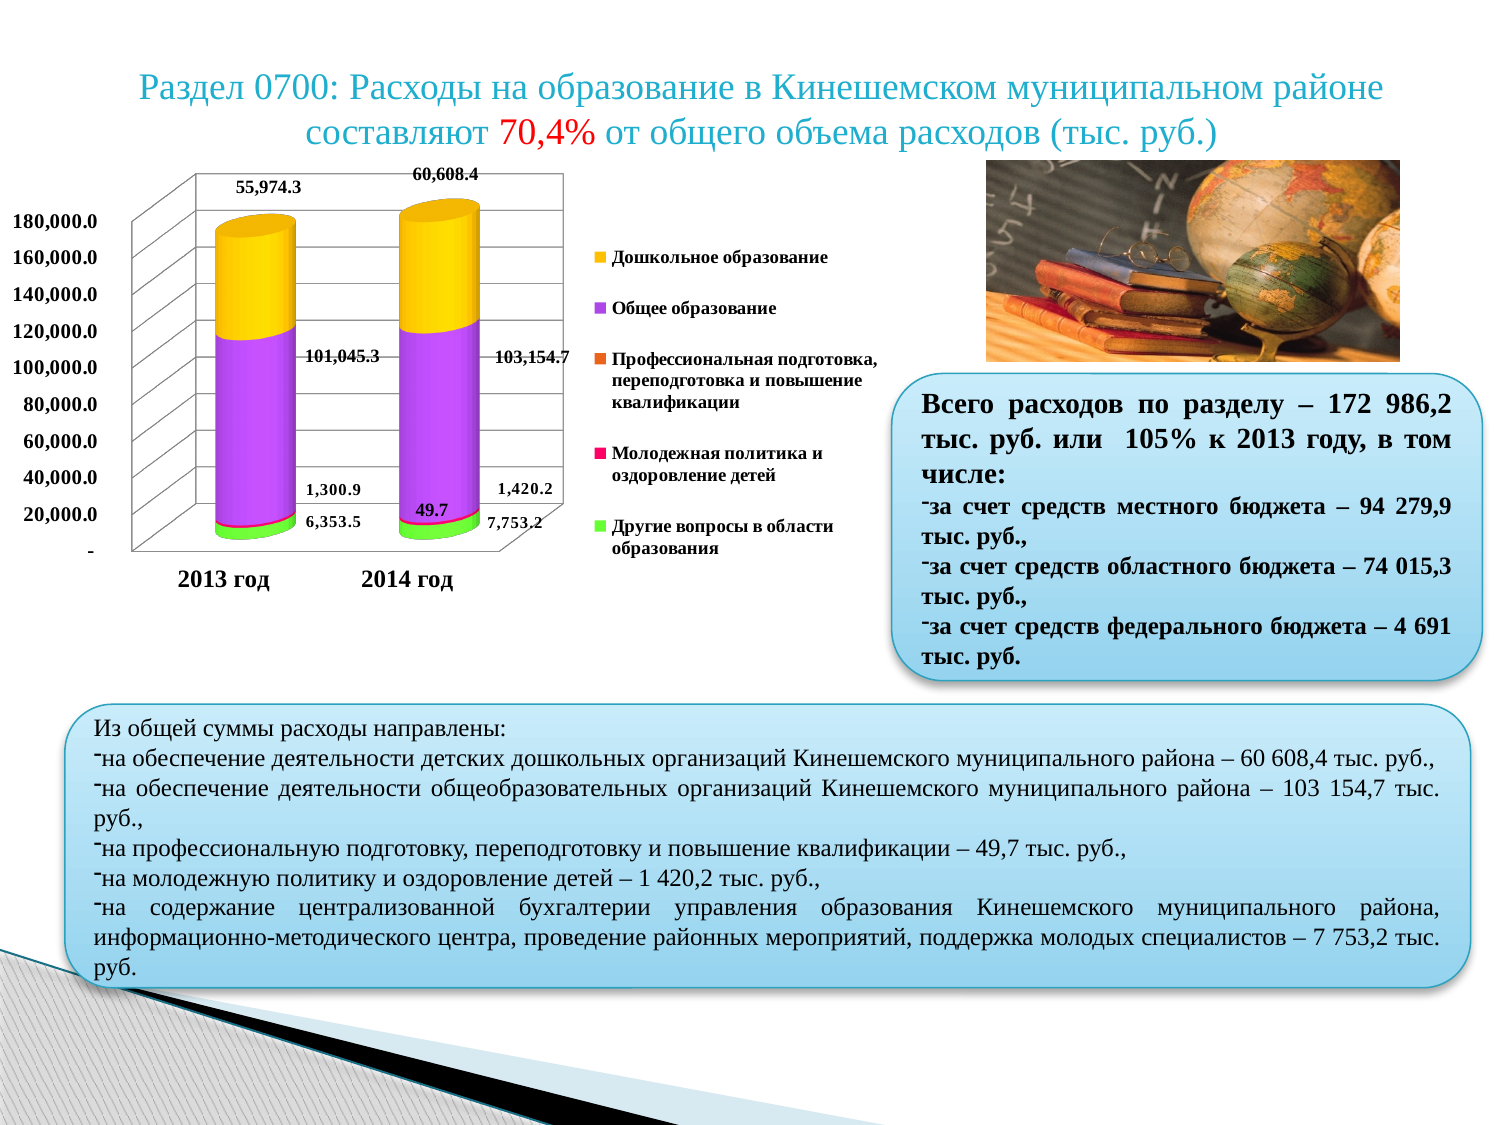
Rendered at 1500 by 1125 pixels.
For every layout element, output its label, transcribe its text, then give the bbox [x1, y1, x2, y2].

text_box Из общей суммы расходы направлены: на обеспечение деятельности детских дошкольных организаций Кинешемского муниципального района – 60 608,4 тыс. руб., на обеспечение деятельности общеобразовательных организаций Кинешемского муниципального района – 103 154,7 тыс. руб., на профессиональную подготовку, переподготовку и повышение квалификации – 49,7 тыс. руб., на молодежную политику и оздоровление детей – 1 420,2 тыс. руб., на содержание централизованной бухгалтерии управления образования Кинешемского муниципального района, информационно-методического центра, проведение районных мероприятий, поддержка молодых специалистов – 7 753,2 тыс. руб. [64, 703, 1472, 989]
chart [0, 148, 904, 610]
text_box Раздел 0700: Расходы на образование в Кинешемском муниципальном районе составляют 70,4% от общего объема расходов (тыс. руб.) [112, 54, 1412, 160]
picture [985, 160, 1400, 362]
text_box Всего расходов по разделу – 172 986,2 тыс. руб. или 105% к 2013 году, в том числе: за счет средств местного бюджета – 94 279,9 тыс. руб., за счет средств областного бюджета – 74 015,3 тыс. руб., за счет средств федерального бюджета – 4 691 тыс. руб. [890, 372, 1484, 682]
